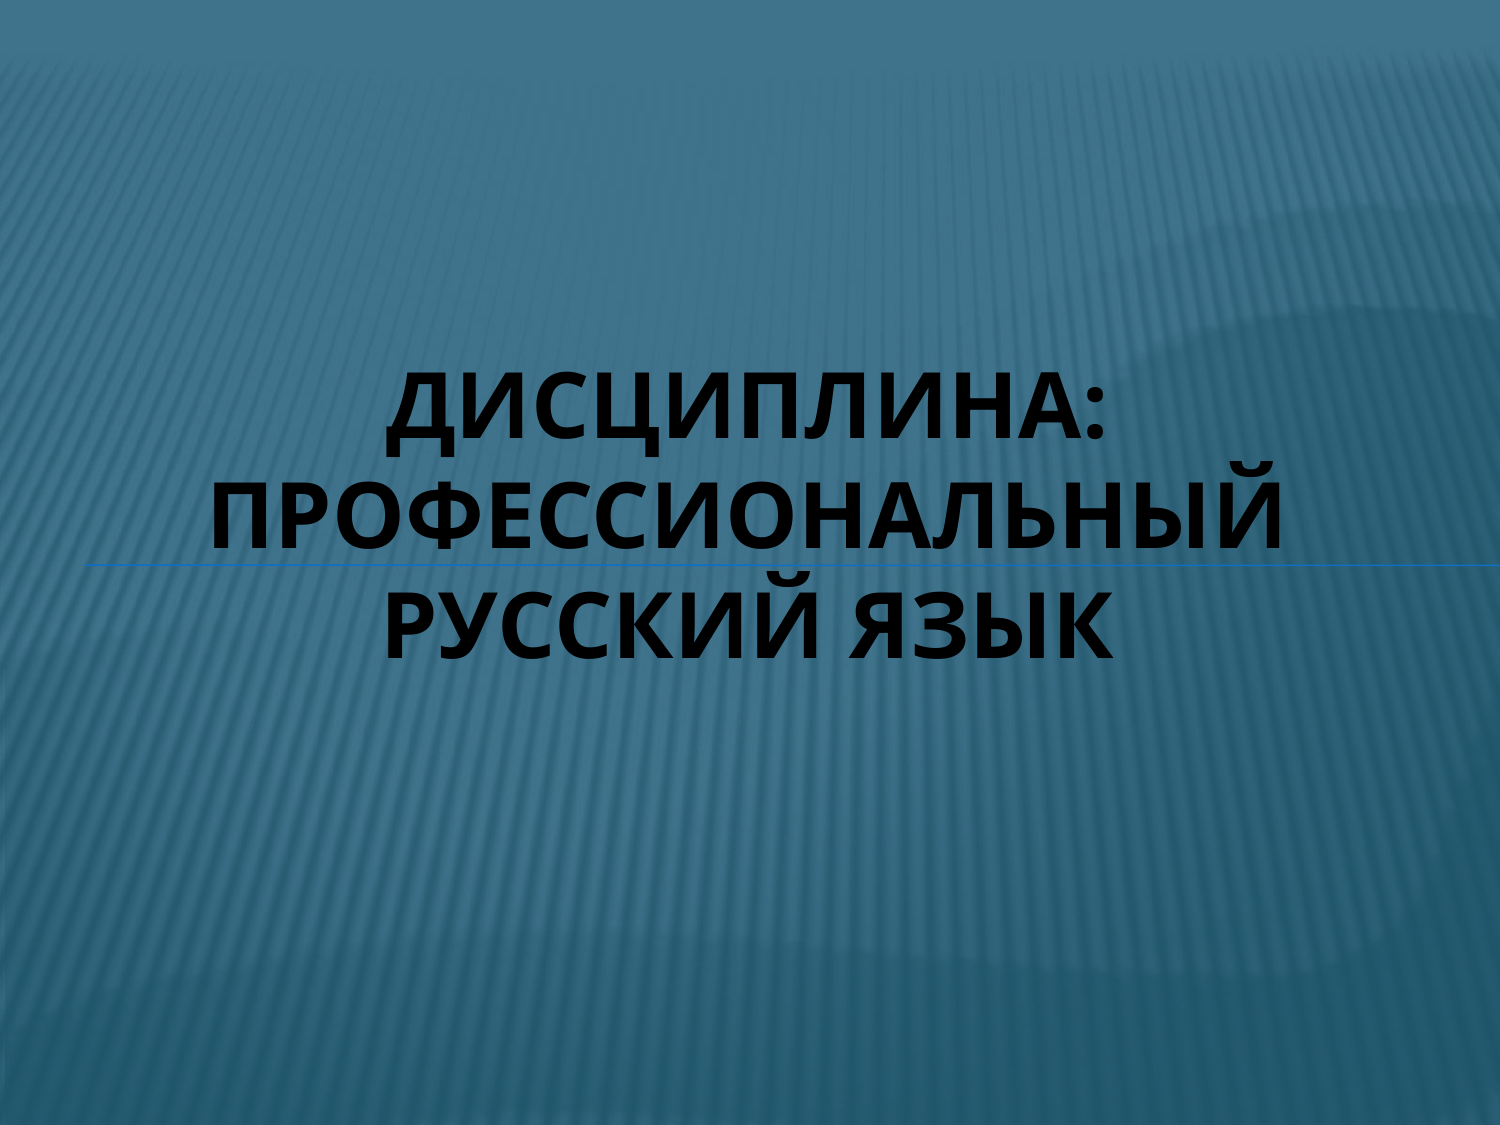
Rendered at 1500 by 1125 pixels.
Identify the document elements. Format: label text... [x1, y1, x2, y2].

title Дисциплина: профессиональный русский язык [35, 339, 1461, 535]
